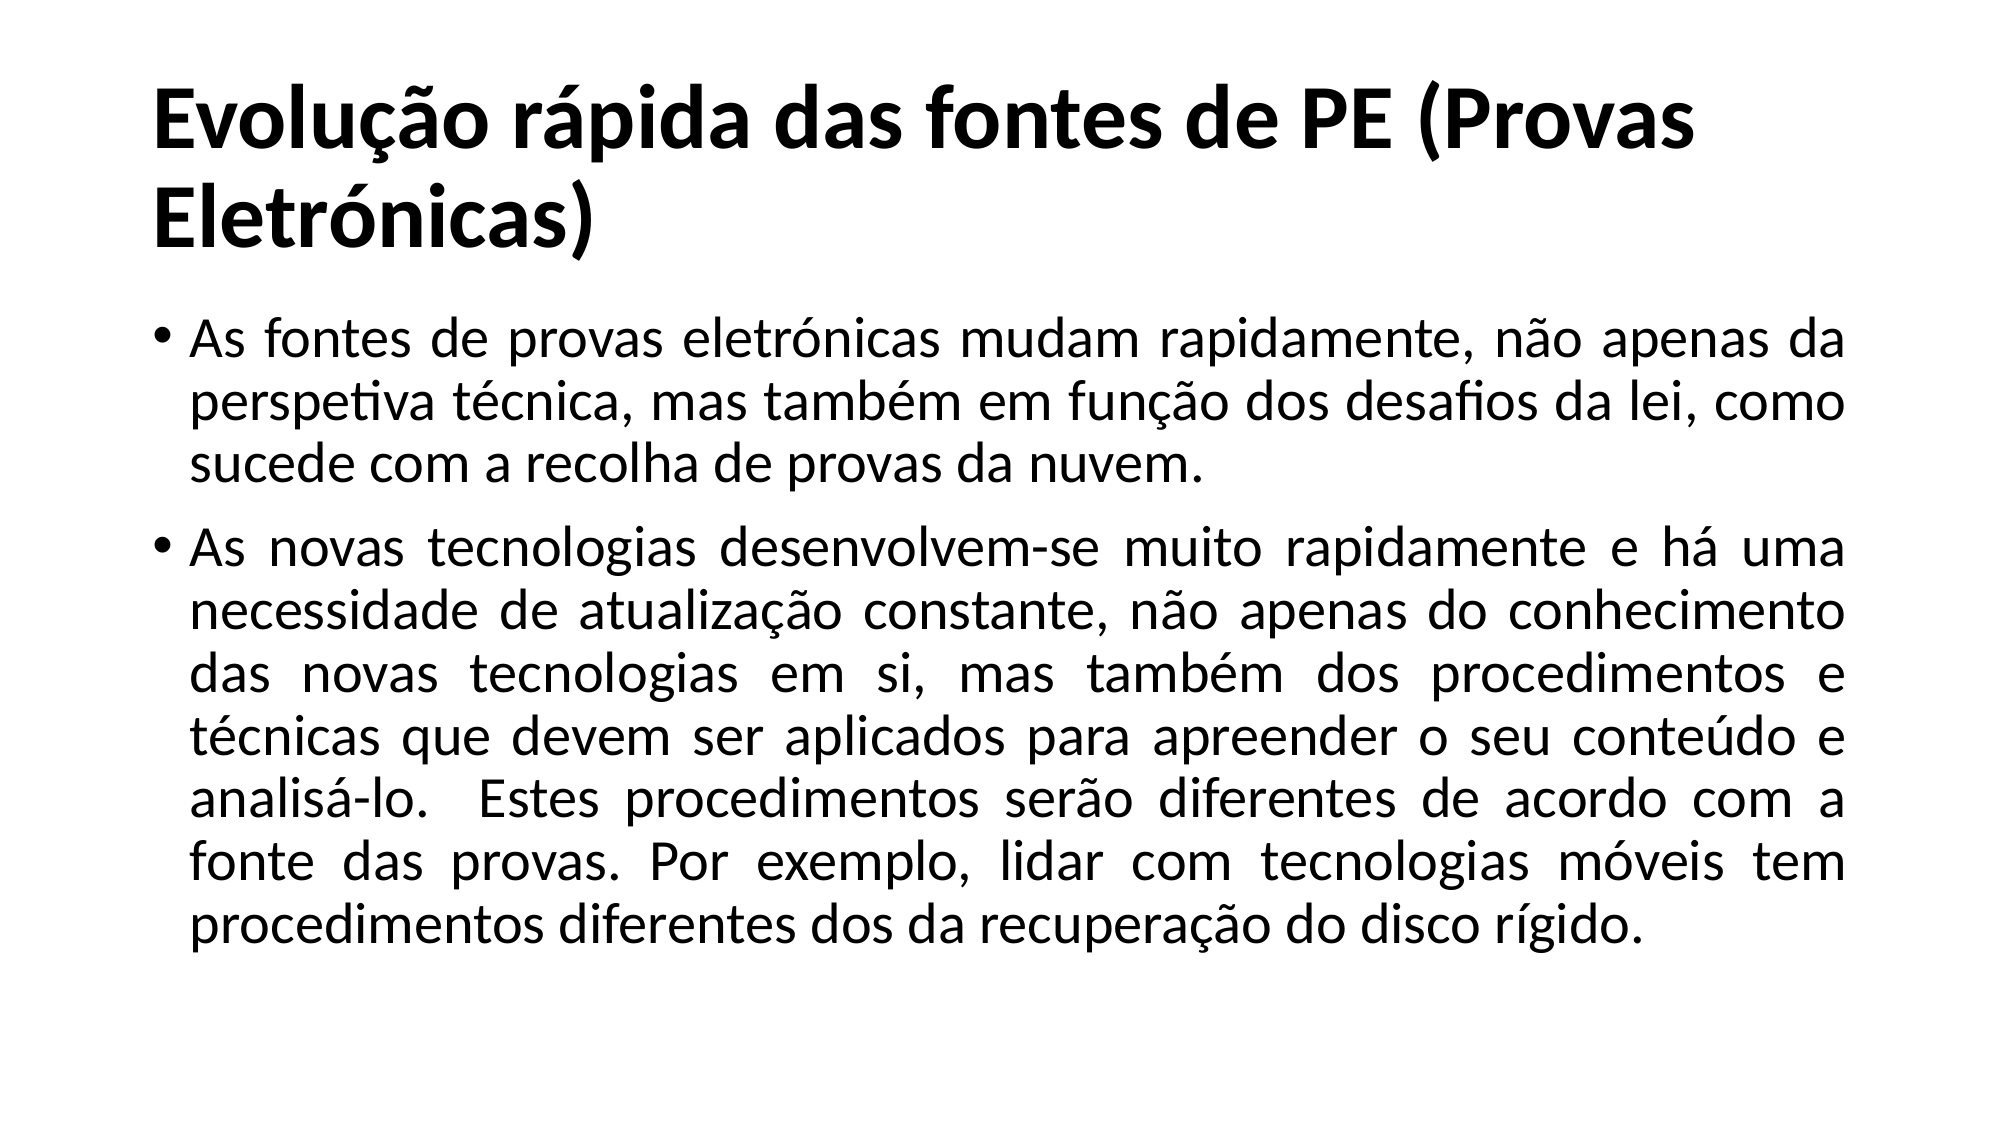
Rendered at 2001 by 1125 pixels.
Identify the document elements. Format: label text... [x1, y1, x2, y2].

list As fontes de provas eletrónicas mudam rapidamente, não apenas da perspetiva técnica, mas também em função dos desafios da lei, como sucede com a recolha de provas da nuvem. As novas tecnologias desenvolvem-se muito rapidamente e há uma necessidade de atualização constante, não apenas do conhecimento das novas tecnologias em si, mas também dos procedimentos e técnicas que devem ser aplicados para apreender o seu conteúdo e analisá-lo. Estes procedimentos serão diferentes de acordo com a fonte das provas. Por exemplo, lidar com tecnologias móveis tem procedimentos diferentes dos da recuperação do disco rígido. [137, 299, 1863, 1065]
title Evolução rápida das fontes de PE (Provas Eletrónicas) [137, 59, 1863, 278]
